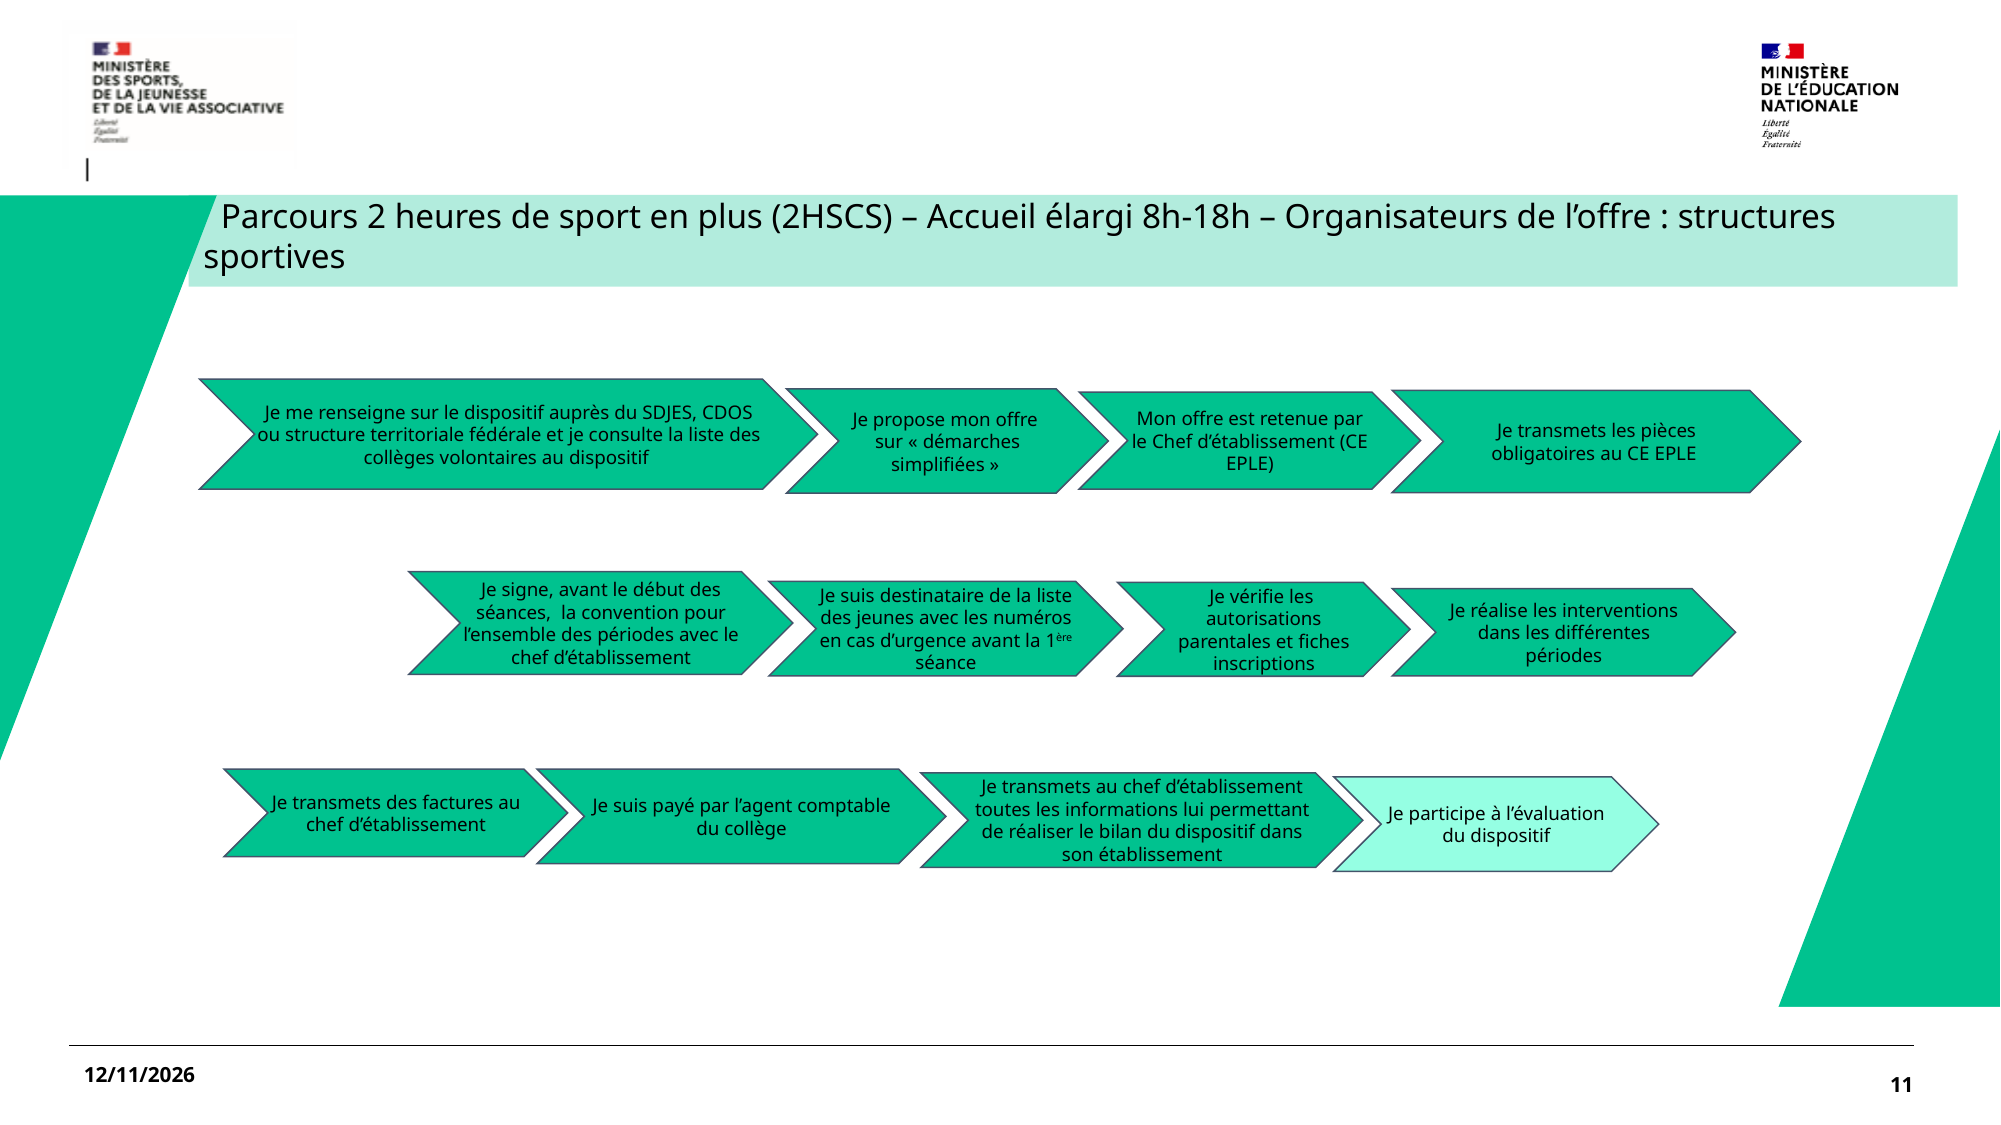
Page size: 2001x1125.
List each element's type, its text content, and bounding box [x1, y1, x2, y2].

text_box Je signe, avant le début des séances, la convention pour l’ensemble des périodes avec le chef d’établissement [408, 571, 793, 675]
text_box Je transmets des factures au chef d’établissement [224, 769, 568, 857]
text_box Je me renseigne sur le dispositif auprès du SDJES, CDOS ou structure territoriale fédérale et je consulte la liste des collèges volontaires au dispositif [199, 379, 818, 490]
text_box Je transmets les pièces obligatoires au CE EPLE [1392, 390, 1801, 493]
text_box Mon offre est retenue par le Chef d’établissement (CE EPLE) [1079, 392, 1421, 490]
text_box Je transmets au chef d’établissement toutes les informations lui permettant de réaliser le bilan du dispositif dans son établissement [920, 772, 1363, 868]
text_box Je réalise les interventions dans les différentes périodes [1392, 588, 1736, 676]
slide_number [69, 1046, 519, 1107]
text_box Je vérifie les autorisations parentales et fiches inscriptions [1117, 582, 1411, 677]
picture [62, 20, 297, 183]
text_box Je participe à l’évaluation du dispositif [1333, 776, 1659, 872]
picture [1743, 34, 1914, 157]
text_box Parcours 2 heures de sport en plus (2HSCS) – Accueil élargi 8h-18h – Organisateurs de l’offre : structures sportives [188, 194, 1958, 287]
text_box Je propose mon offre sur « démarches simplifiées » [786, 388, 1109, 494]
slide_number 11 [1618, 1046, 1914, 1125]
text_box Je suis payé par l’agent comptable du collège [537, 769, 946, 864]
text_box Je suis destinataire de la liste des jeunes avec les numéros en cas d’urgence avant la 1ère séance [768, 581, 1123, 676]
